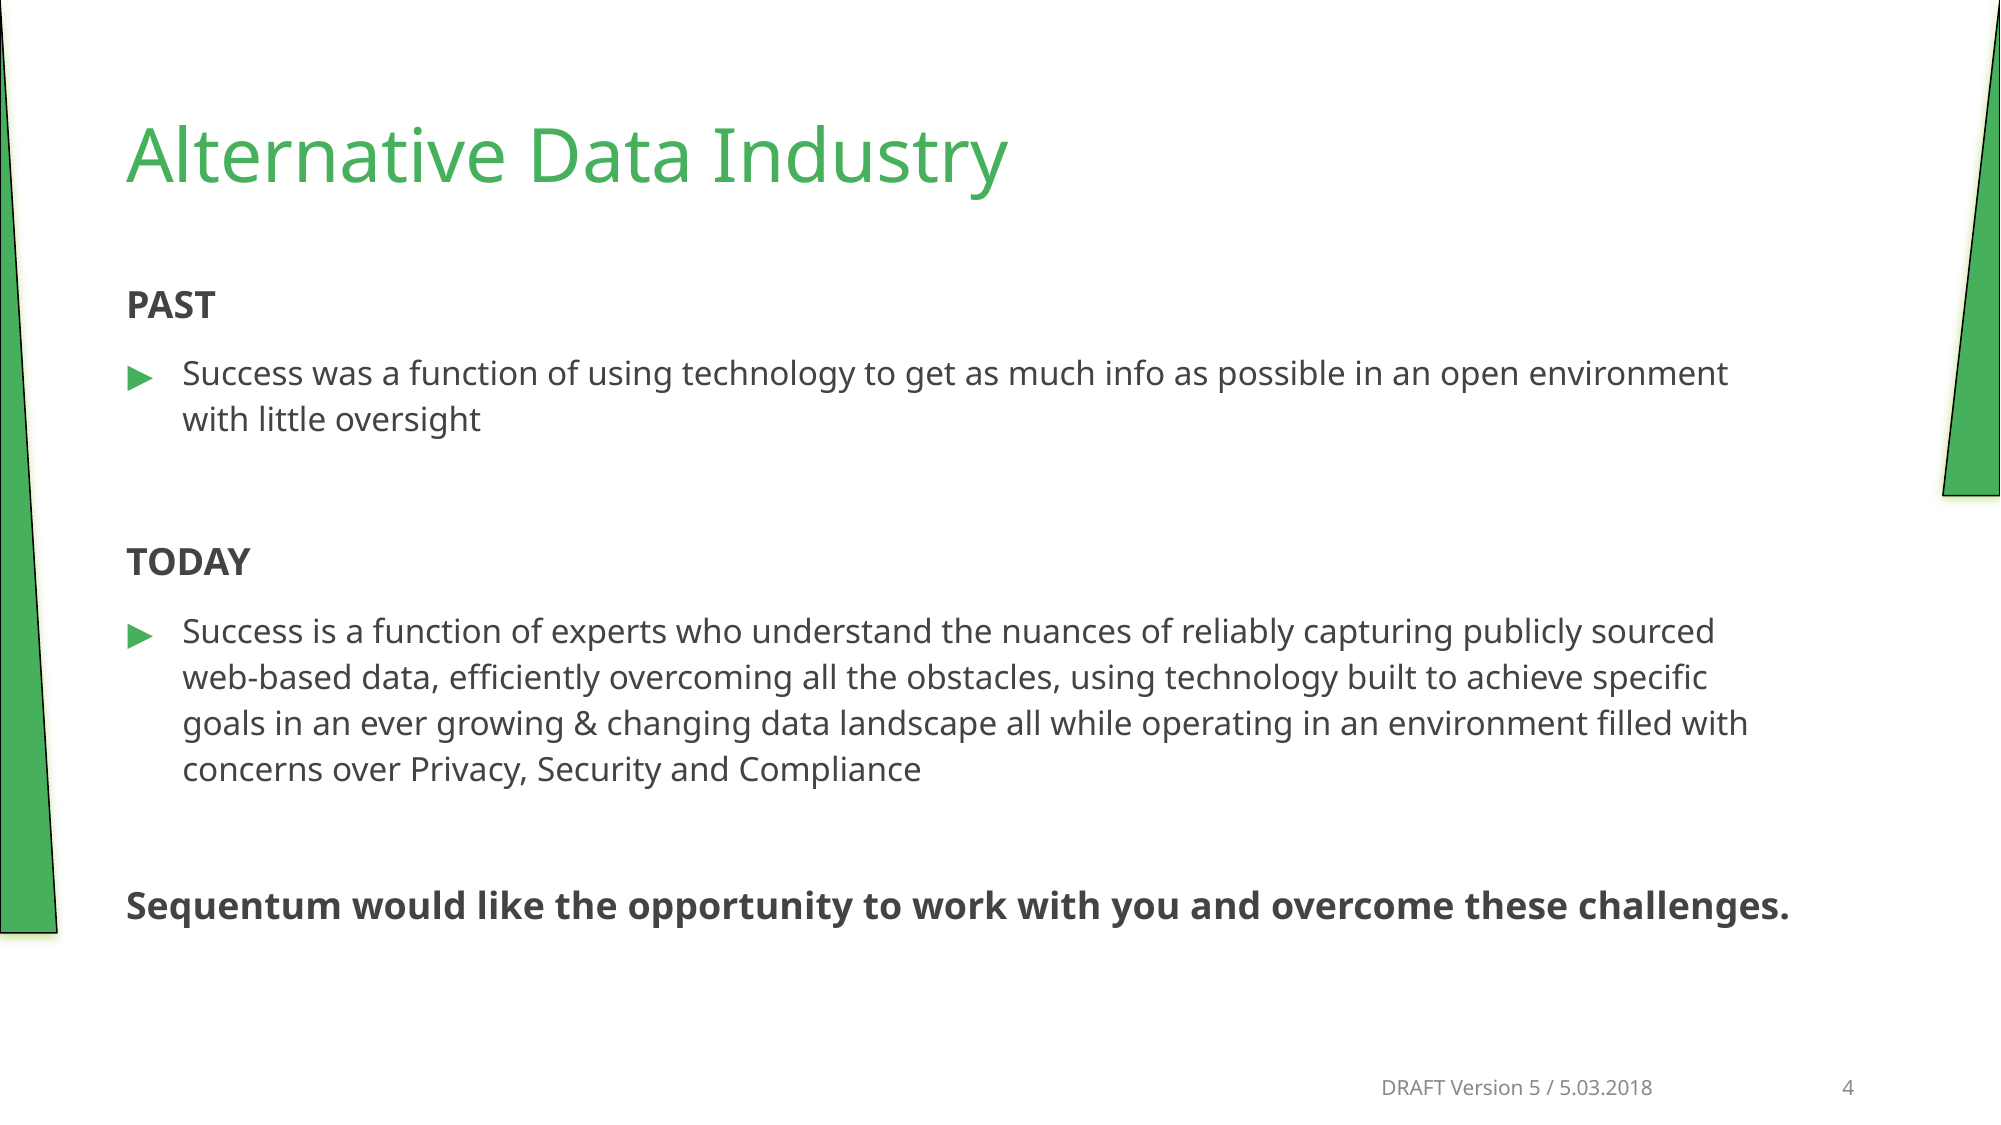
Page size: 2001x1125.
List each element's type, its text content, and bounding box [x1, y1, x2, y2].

list PAST Success was a function of using technology to get as much info as possible in an open environment with little oversight TODAY Success is a function of experts who understand the nuances of reliably capturing publicly sourced web-based data, efficiently overcoming all the obstacles, using technology built to achieve specific goals in an ever growing & changing data landscape all while operating in an environment filled with concerns over Privacy, Security and Compliance Sequentum would like the opportunity to work with you and overcome these challenges. [111, 266, 1809, 903]
title Alternative Data Industry [111, 99, 1522, 266]
text_box [1942, 0, 2000, 496]
text_box [0, 0, 57, 933]
text_box DRAFT Version 5 / 5.03.2018 4 [0, 1067, 2000, 1108]
